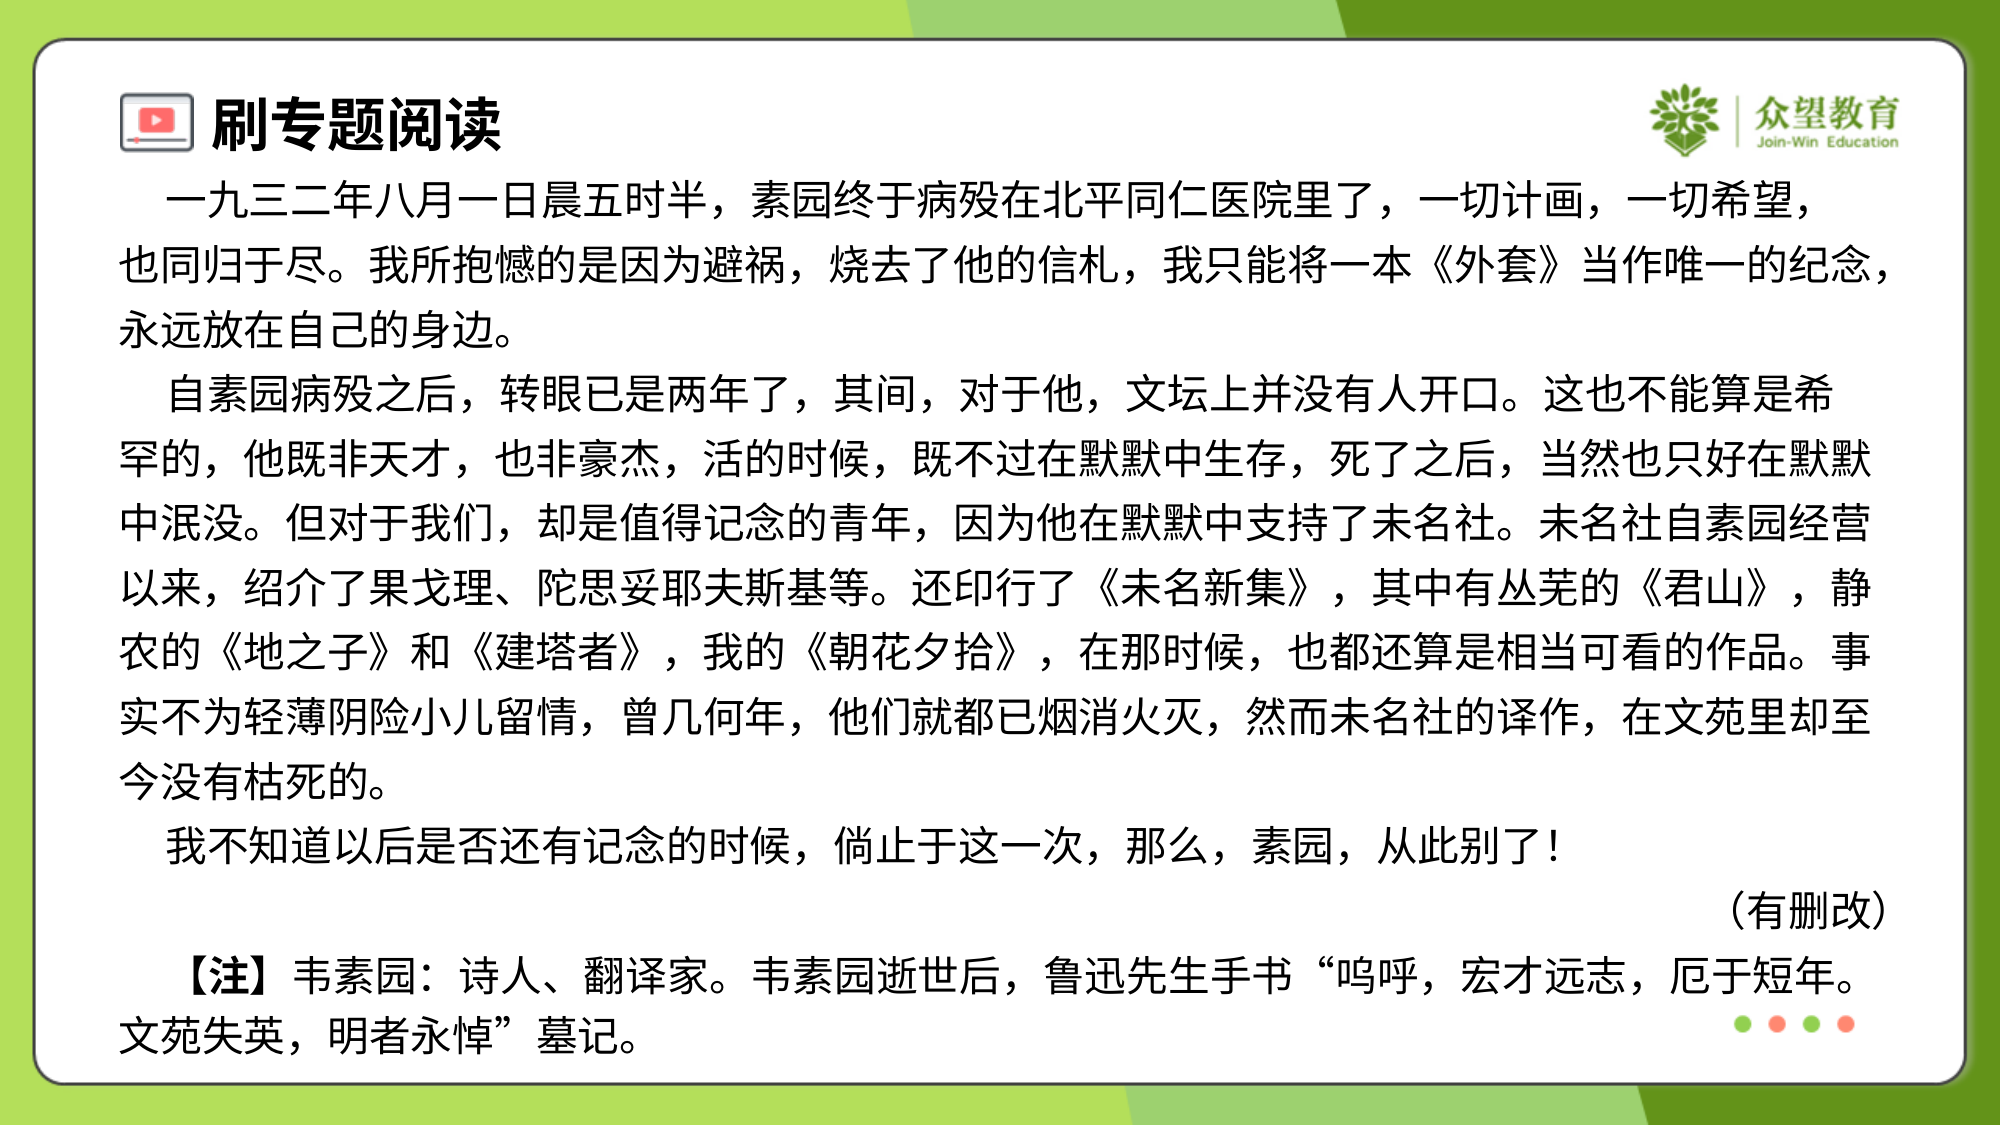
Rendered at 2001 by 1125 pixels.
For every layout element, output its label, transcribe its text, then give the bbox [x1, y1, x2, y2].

text_box 一九三二年八月一日晨五时半，素园终于病殁在北平同仁医院里了，一切计画，一切希望， 也同归于尽。我所抱憾的是因为避祸，烧去了他的信札，我只能将一本《外套》当作唯一的纪念， 永远放在自己的身边。 自素园病殁之后，转眼已是两年了，其间，对于他，文坛上并没有人开口。这也不能算是希 罕的，他既非天才，也非豪杰，活的时候，既不过在默默中生存，死了之后，当然也只好在默默 中泯没。但对于我们，却是值得记念的青年，因为他在默默中支持了未名社。未名社自素园经营 以来，绍介了果戈理、陀思妥耶夫斯基等。还印行了《未名新集》，其中有丛芜的《君山》，静 农的《地之子》和《建塔者》，我的《朝花夕拾》，在那时候，也都还算是相当可看的作品。事 实不为轻薄阴险小儿留情，曾几何年，他们就都已烟消火灭，然而未名社的译作，在文苑里却至 今没有枯死的。 我不知道以后是否还有记念的时候，倘止于这一次，那么，素园，从此别了！ （有删改） 【注】韦素园：诗人、翻译家。韦素园逝世后，鲁迅先生手书“呜呼，宏才远志，厄于短年。 文苑失英，明者永悼”墓记。 [118, 159, 1883, 1056]
picture [0, 0, 2000, 1125]
